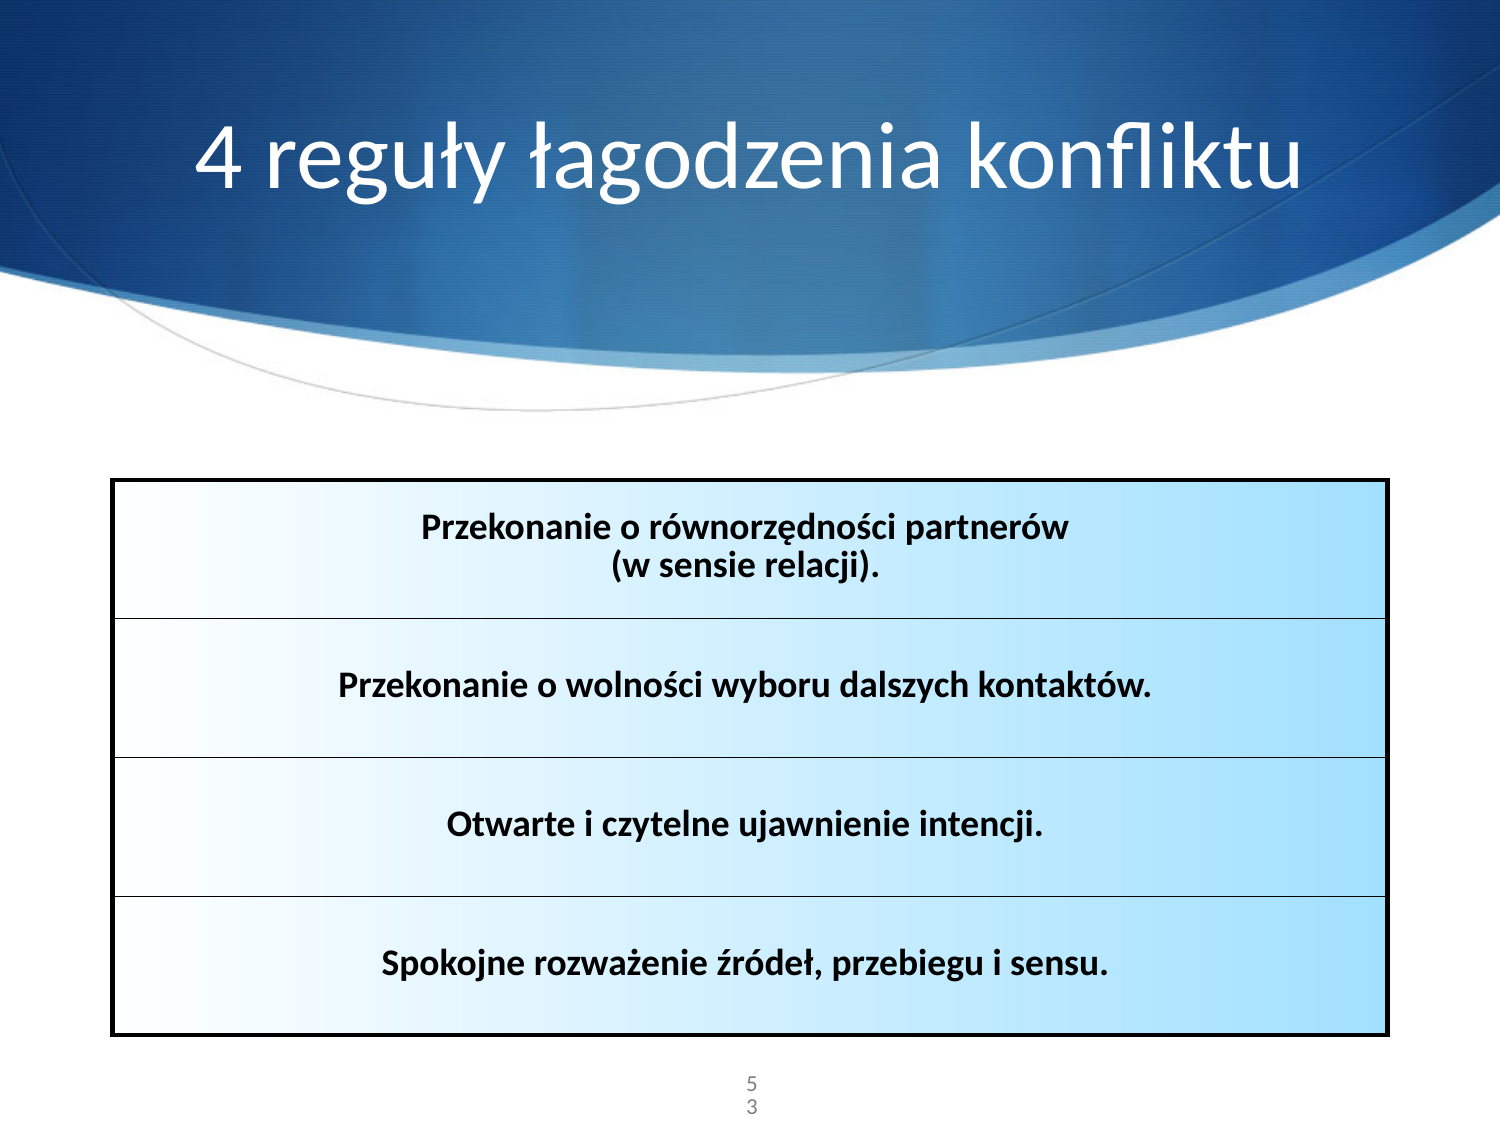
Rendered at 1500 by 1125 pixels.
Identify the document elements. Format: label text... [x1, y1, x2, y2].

slide_number 53 [730, 1062, 769, 1103]
table_cell Otwarte i czytelne ujawnienie intencji. [115, 758, 1385, 896]
picture [0, 0, 1500, 1125]
table_cell Przekonanie o wolności wyboru dalszych kontaktów. [115, 619, 1385, 757]
table_cell Spokojne rozważenie źródeł, przebiegu i sensu. [115, 897, 1385, 1033]
table_header Przekonanie o równorzędności partnerów (w sensie relacji). [115, 482, 1385, 618]
title 4 reguły łagodzenia konfliktu [75, 0, 1425, 301]
